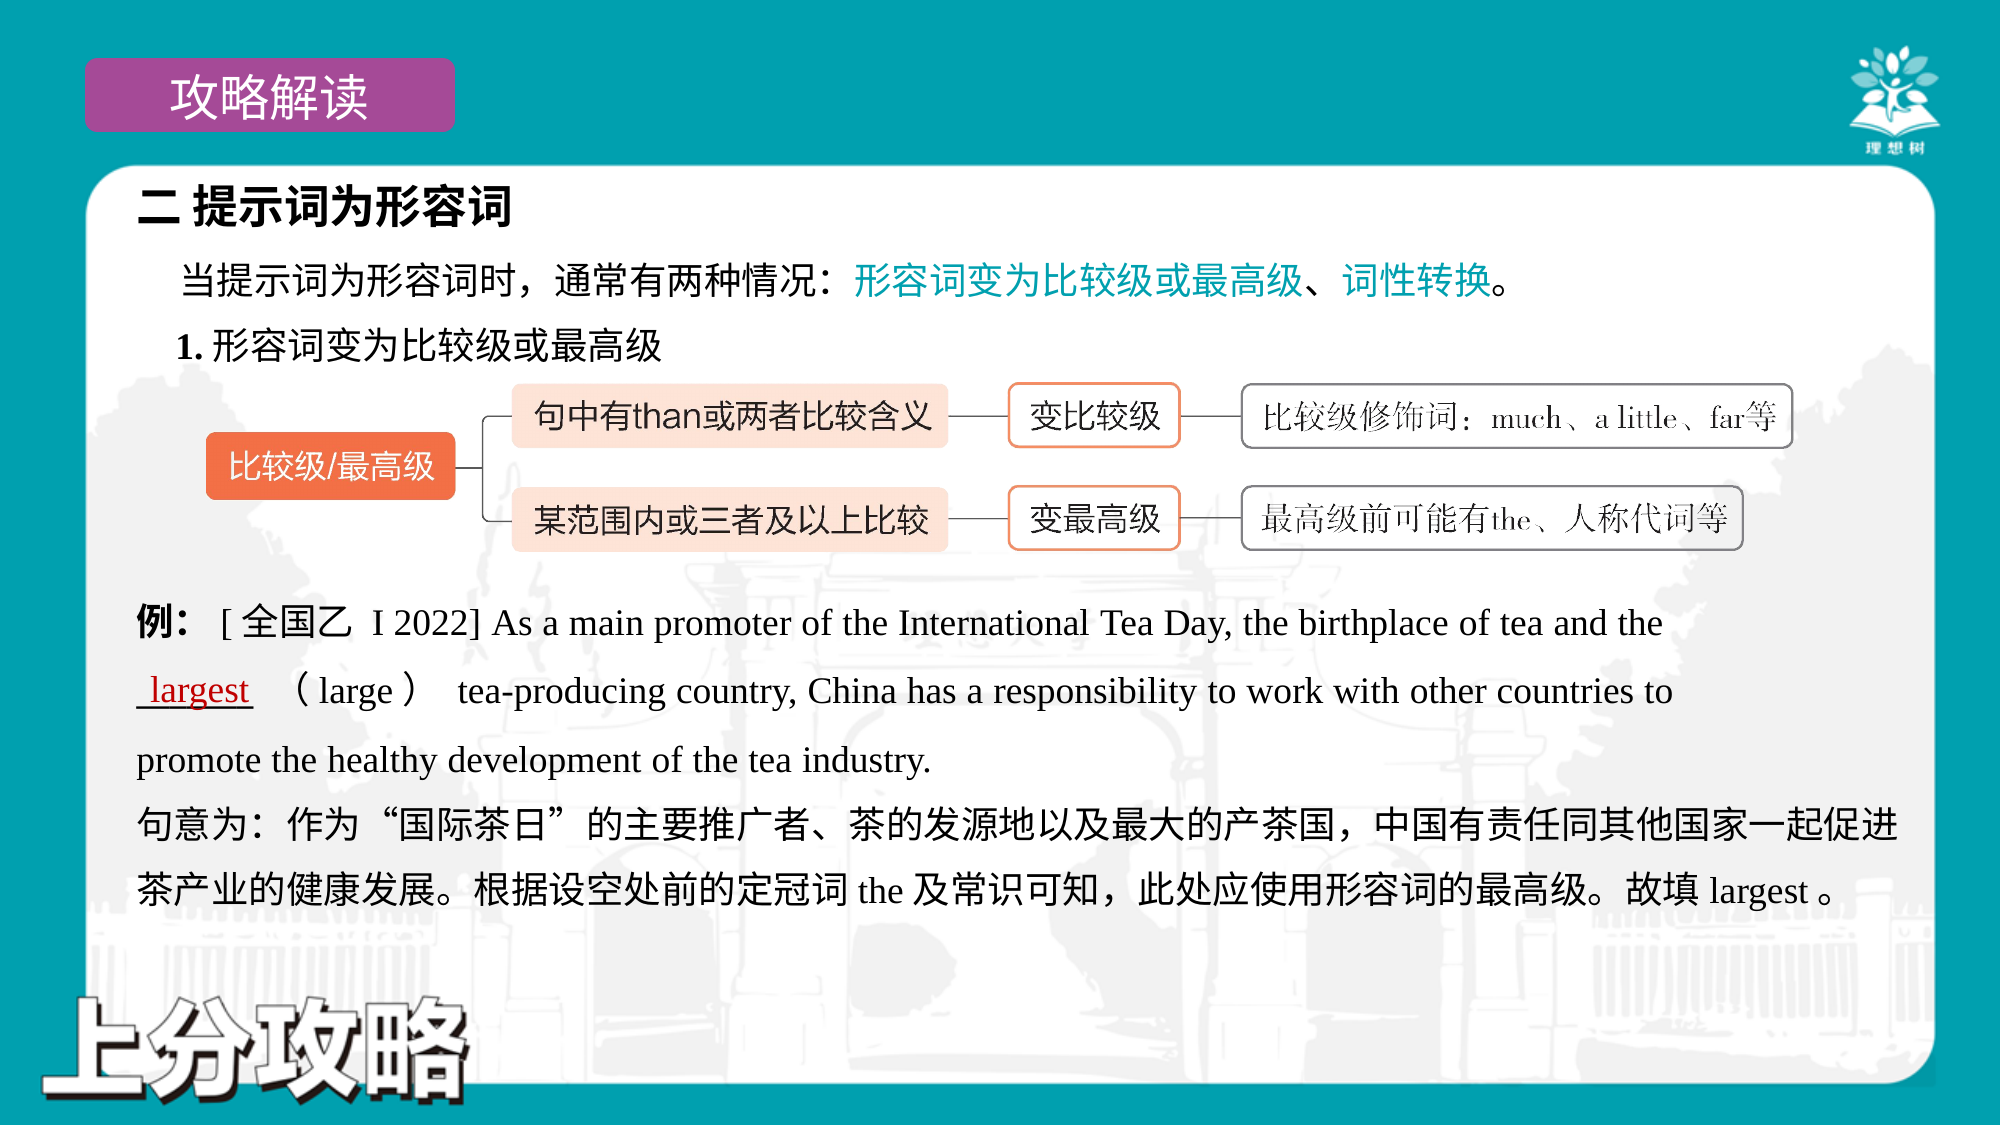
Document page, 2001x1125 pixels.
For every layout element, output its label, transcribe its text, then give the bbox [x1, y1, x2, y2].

text_box 当提示词为形容词时，通常有两种情况：形容词变为比较级或最高级、词性转换。 1.形容词变为比较级或最高级 [136, 233, 1865, 360]
text_box largest [136, 641, 264, 703]
text_box 句意为：作为“国际茶日”的主要推广者、茶的发源地以及最大的产茶国，中国有责任同其他国家一起促进 茶产业的健康发展。根据设空处前的定冠词the及常识可知，此处应使用形容词的最高级。故填largest。 [136, 777, 1865, 905]
text_box 二 提示词为形容词 [136, 176, 1865, 232]
text_box 例：[全国乙 I 2022] As a main promoter of the International Tea Day, the birthplace of tea and the _______ （large） tea-producing country, China has a responsibility to work with other countries to promote the healthy development of the tea industry. [136, 574, 1865, 770]
picture [0, 0, 2000, 1125]
